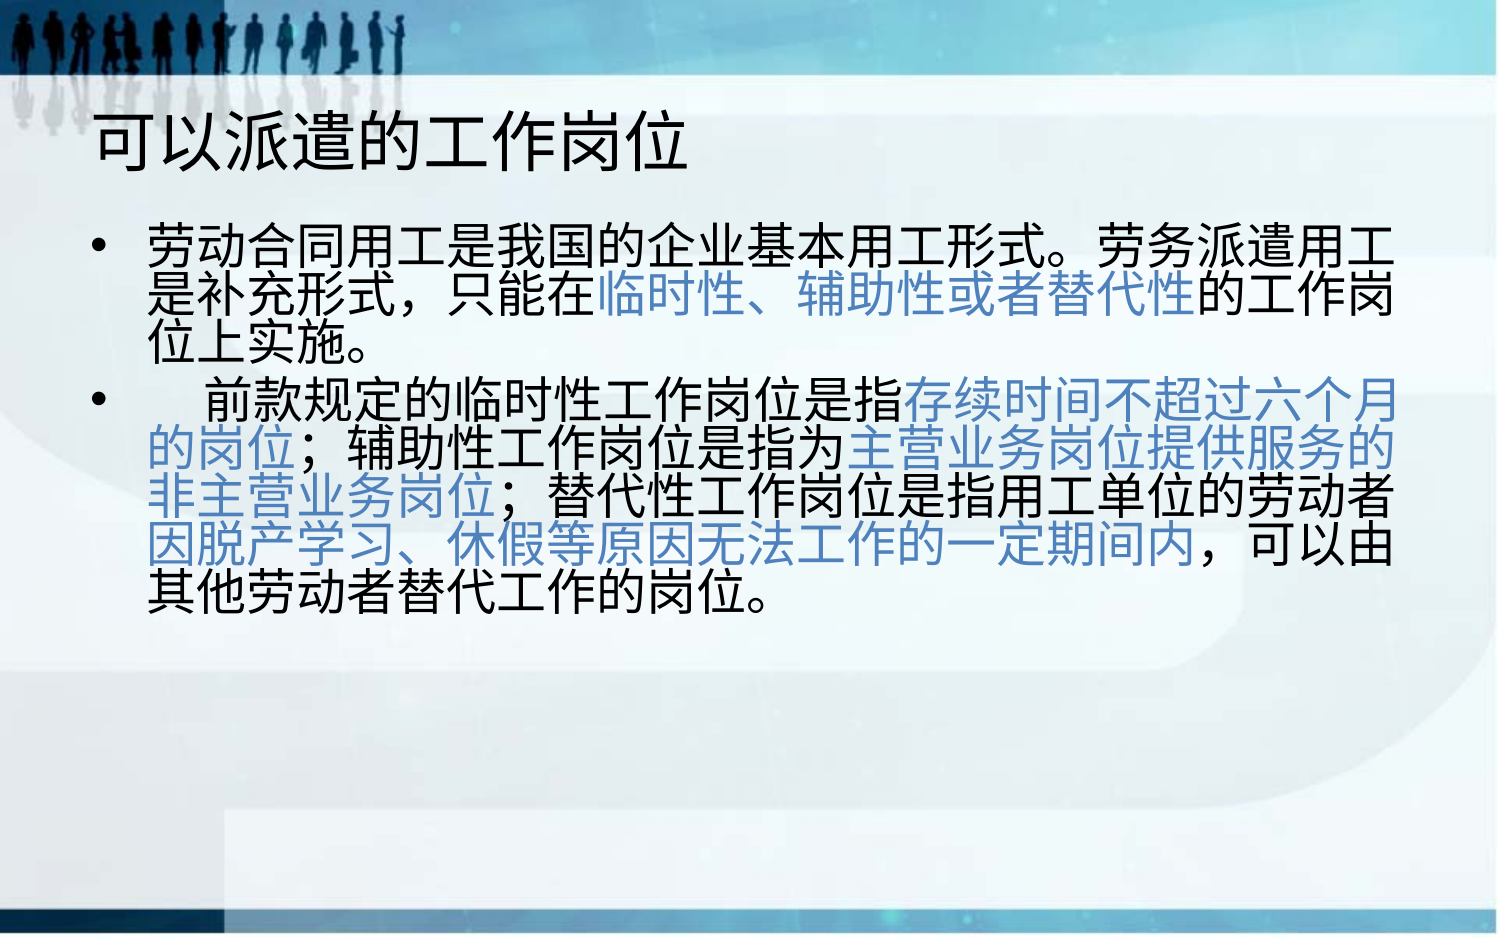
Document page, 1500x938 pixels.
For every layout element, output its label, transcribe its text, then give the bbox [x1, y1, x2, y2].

list 劳动合同用工是我国的企业基本用工形式。劳务派遣用工是补充形式，只能在临时性、辅助性或者替代性的工作岗位上实施。 前款规定的临时性工作岗位是指存续时间不超过六个月的岗位；辅助性工作岗位是指为主营业务岗位提供服务的非主营业务岗位；替代性工作岗位是指用工单位的劳动者因脱产学习、休假等原因无法工作的一定期间内，可以由其他劳动者替代工作的岗位。 [74, 218, 1426, 838]
title 可以派遣的工作岗位 [74, 70, 1426, 210]
picture [0, 0, 1500, 938]
